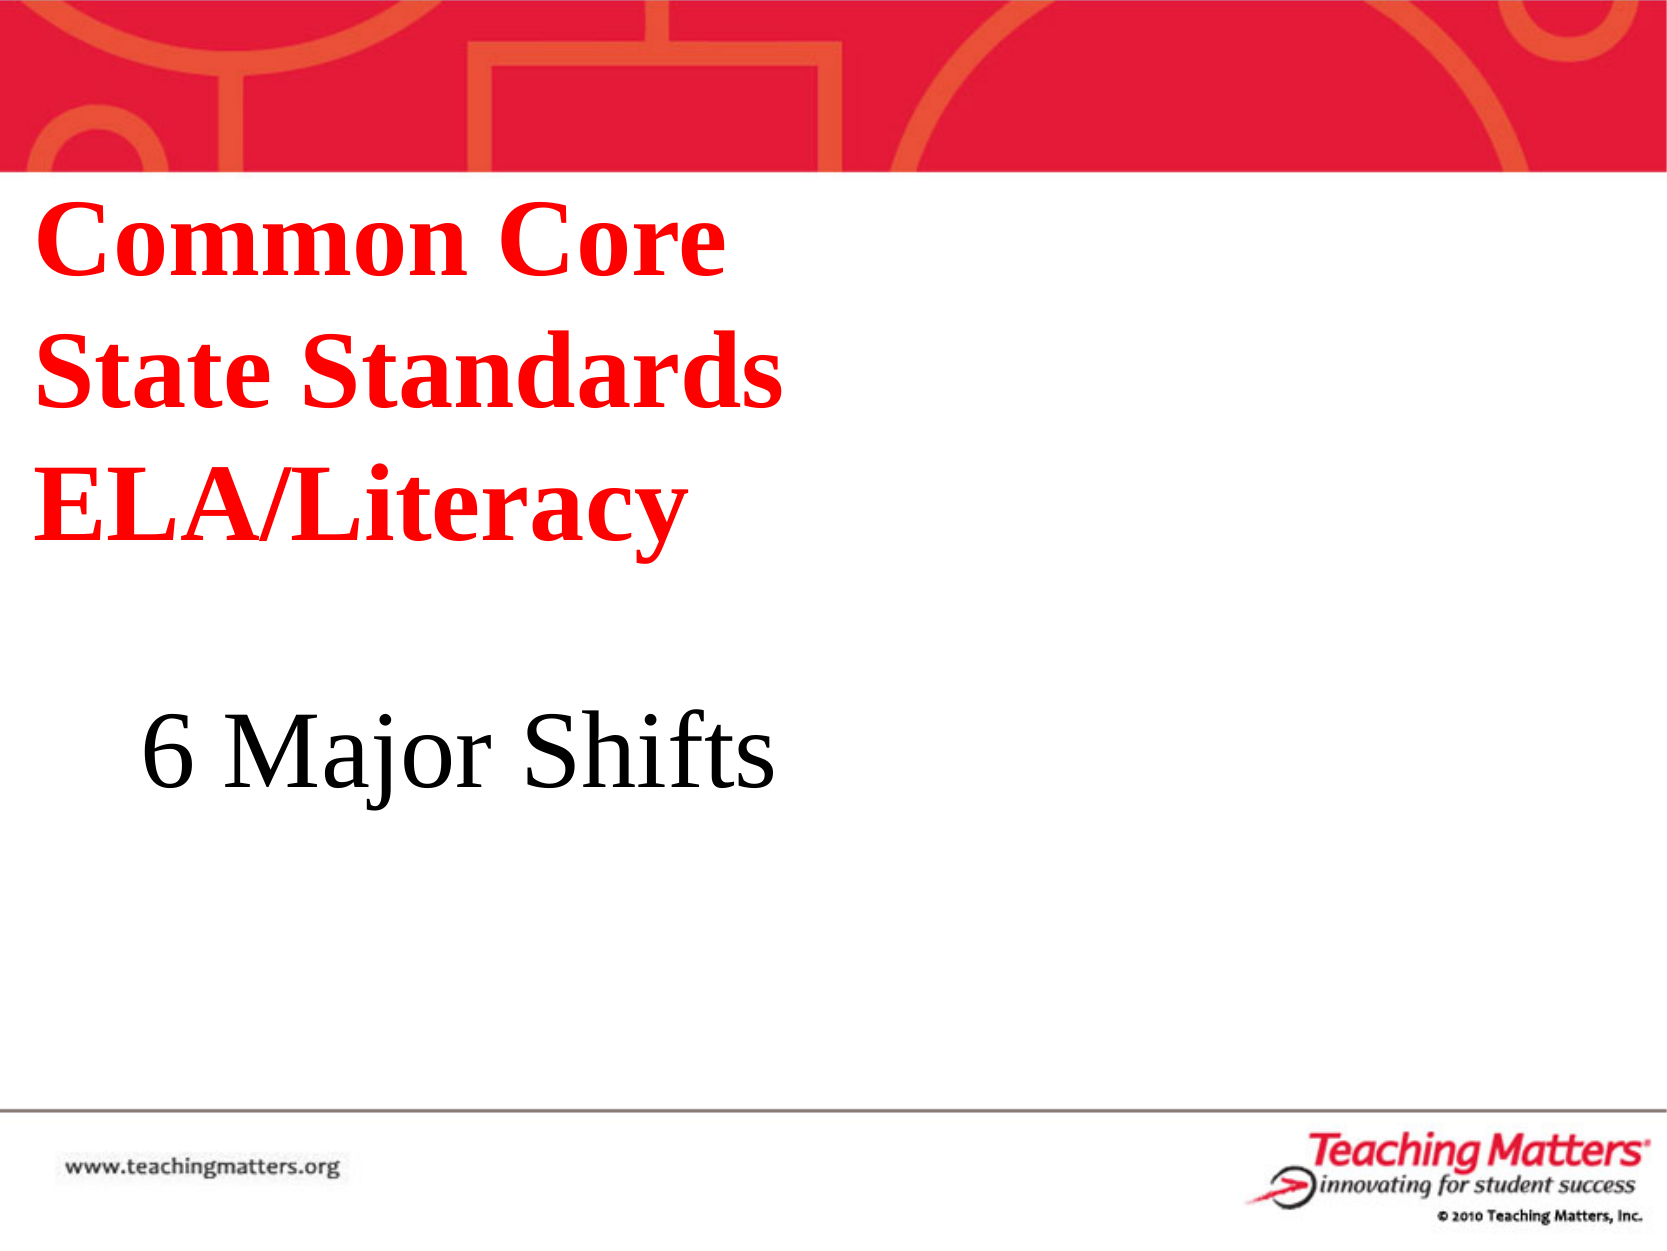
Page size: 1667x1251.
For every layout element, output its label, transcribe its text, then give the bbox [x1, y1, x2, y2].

text_box Common Core State Standards ELA/Literacy [16, 229, 1309, 563]
list 6 Major Shifts [124, 541, 1556, 818]
picture [0, 0, 1667, 1250]
